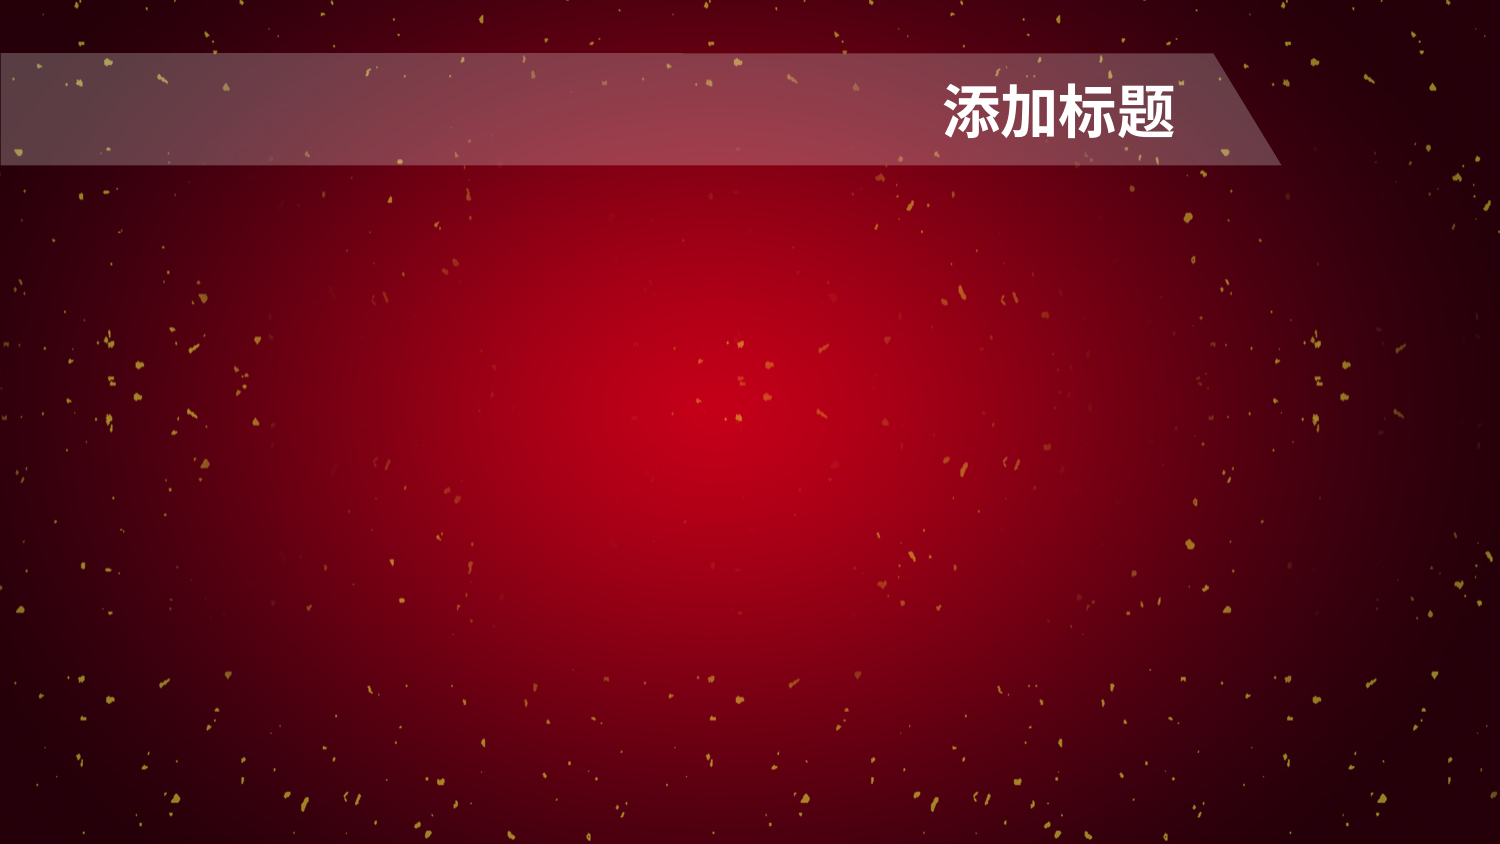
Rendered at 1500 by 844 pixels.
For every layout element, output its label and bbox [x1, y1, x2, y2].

text_box [0, 52, 1282, 166]
picture [0, 0, 1500, 844]
